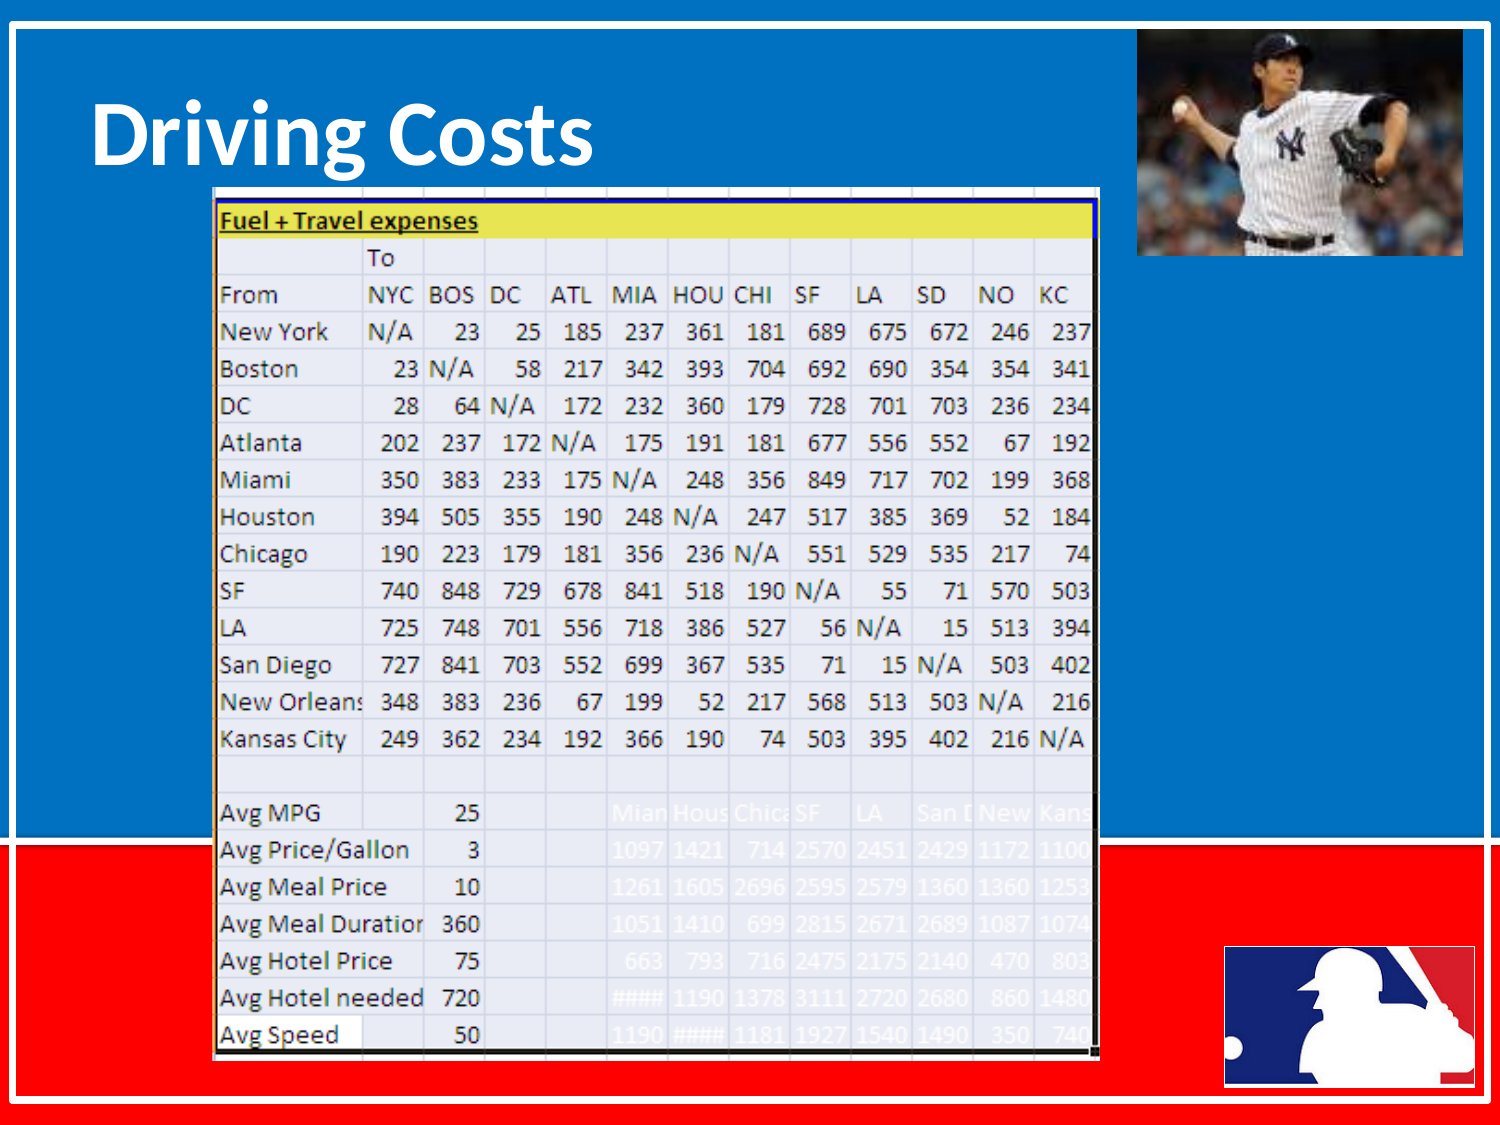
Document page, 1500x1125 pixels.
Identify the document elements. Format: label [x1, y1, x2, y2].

picture [1137, 24, 1463, 257]
picture [212, 187, 1100, 1061]
text_box [9, 21, 1491, 1104]
